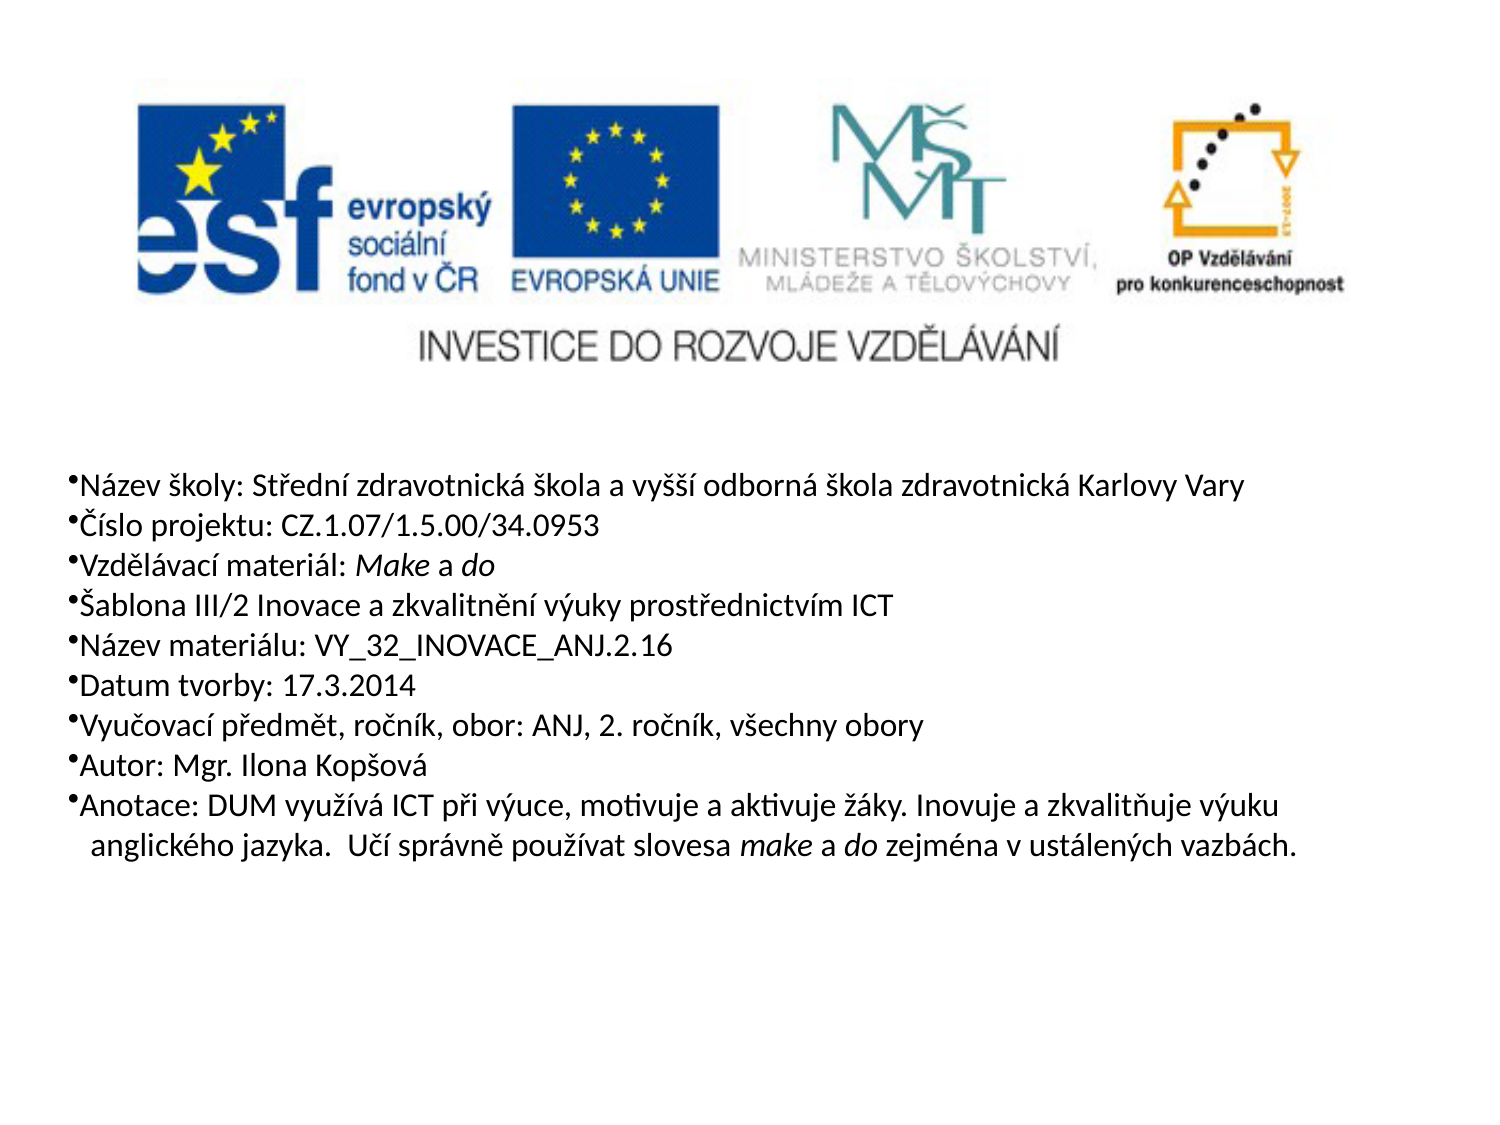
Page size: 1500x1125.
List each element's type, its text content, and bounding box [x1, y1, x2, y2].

text_box Název školy: Střední zdravotnická škola a vyšší odborná škola zdravotnická Karlovy Vary Číslo projektu: CZ.1.07/1.5.00/34.0953 Vzdělávací materiál: Make a do Šablona III/2 Inovace a zkvalitnění výuky prostřednictvím ICT Název materiálu: VY_32_INOVACE_ANJ.2.16 Datum tvorby: 17.3.2014 Vyučovací předmět, ročník, obor: ANJ, 2. ročník, všechny obory Autor: Mgr. Ilona Kopšová Anotace: DUM využívá ICT při výuce, motivuje a aktivuje žáky. Inovuje a zkvalitňuje výuku anglického jazyka. Učí správně používat slovesa make a do zejména v ustálených vazbách. [53, 456, 1441, 871]
picture [100, 77, 1377, 386]
